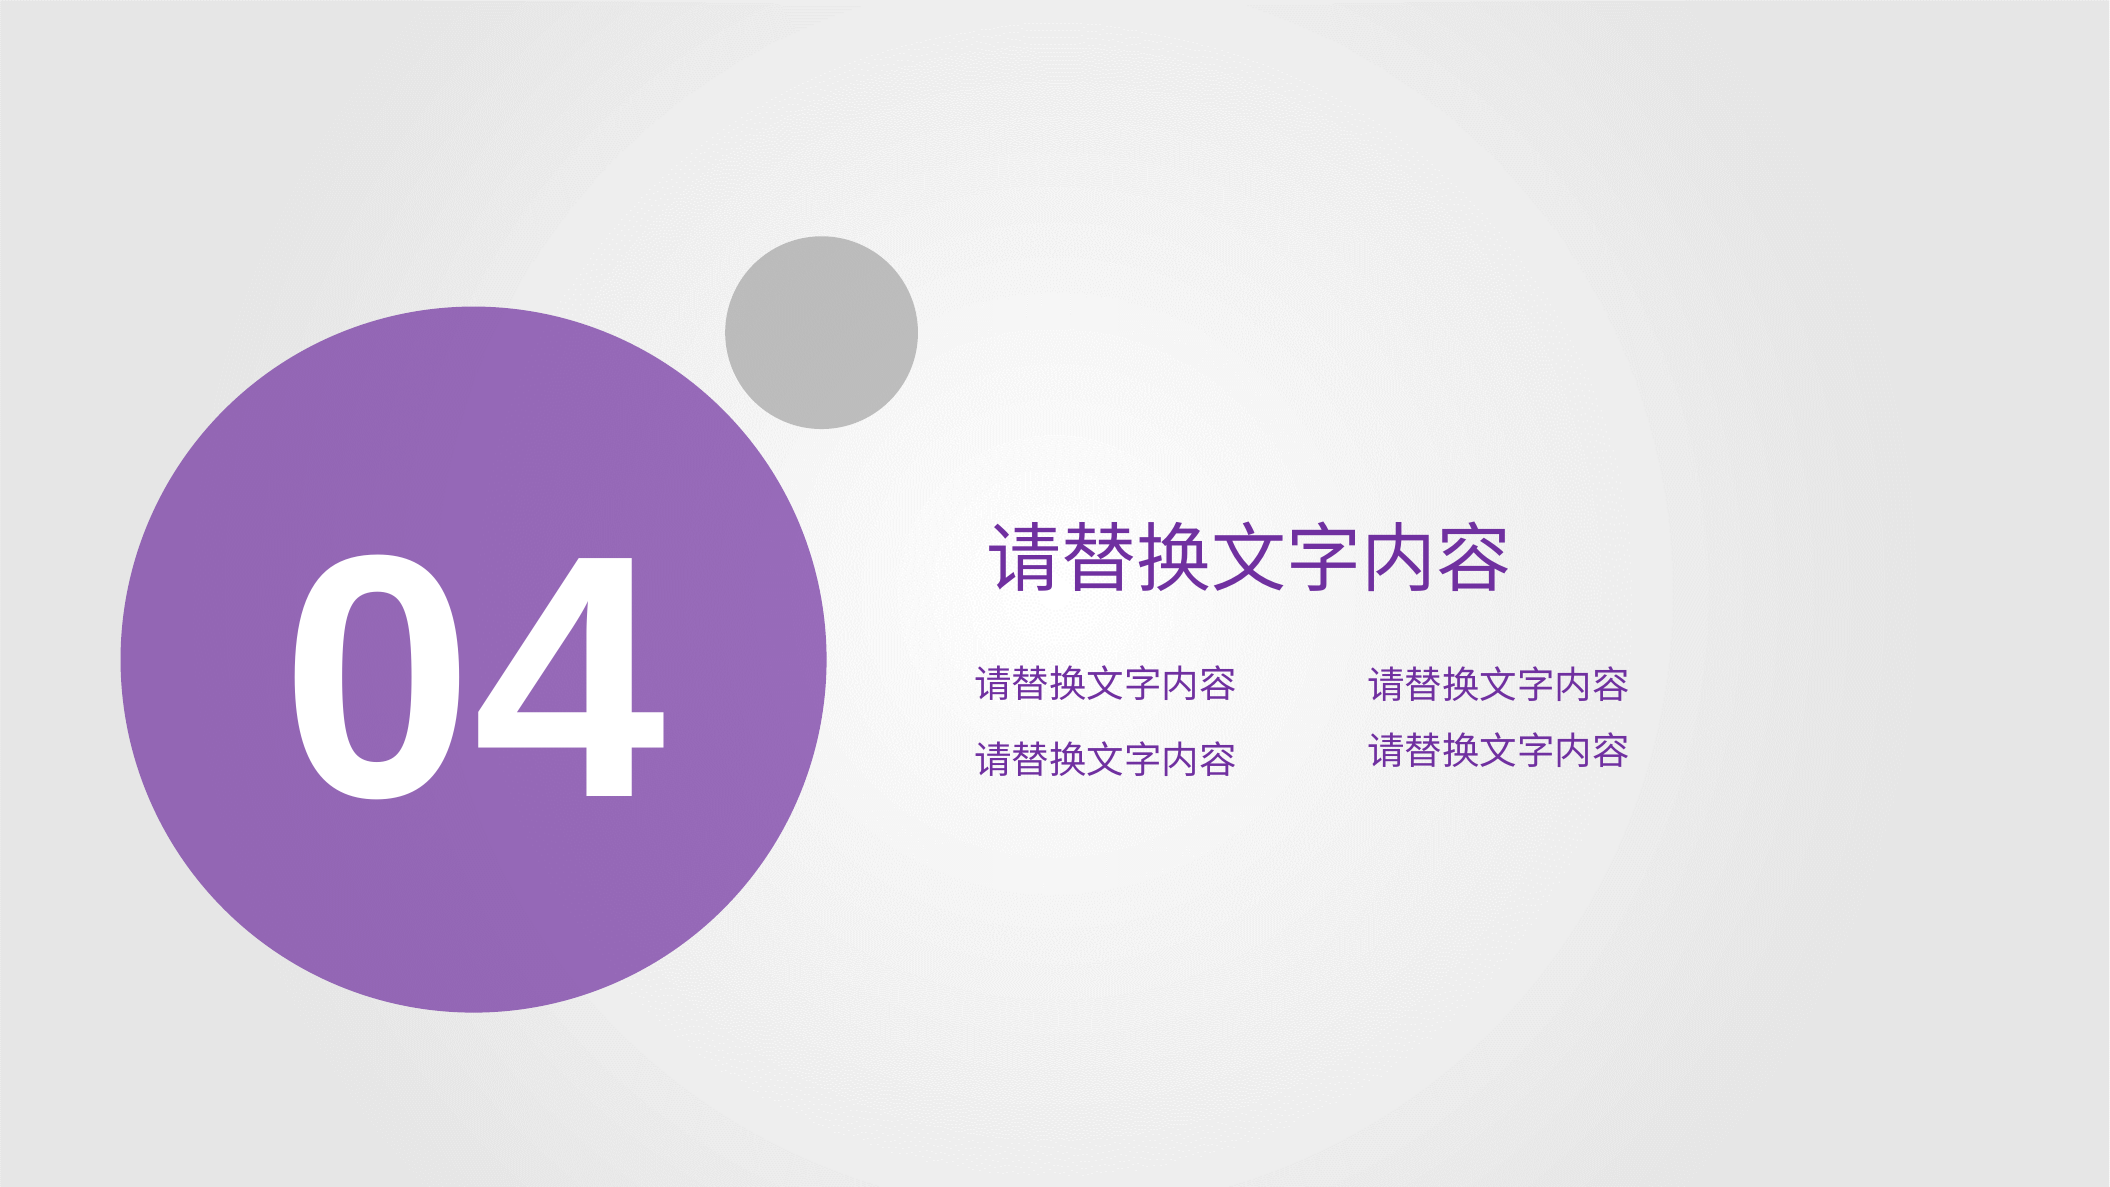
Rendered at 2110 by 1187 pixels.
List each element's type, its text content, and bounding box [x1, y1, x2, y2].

text_box 请替换文字内容 [971, 484, 1527, 608]
picture [0, 0, 2110, 1187]
text_box [724, 235, 919, 431]
text_box 请替换文字内容 [1367, 652, 1686, 707]
text_box [119, 305, 828, 1014]
text_box 请替换文字内容 [974, 726, 1320, 781]
text_box 请替换文字内容 [974, 651, 1293, 706]
text_box 04 [224, 450, 723, 866]
text_box 请替换文字内容 [1367, 727, 1686, 818]
